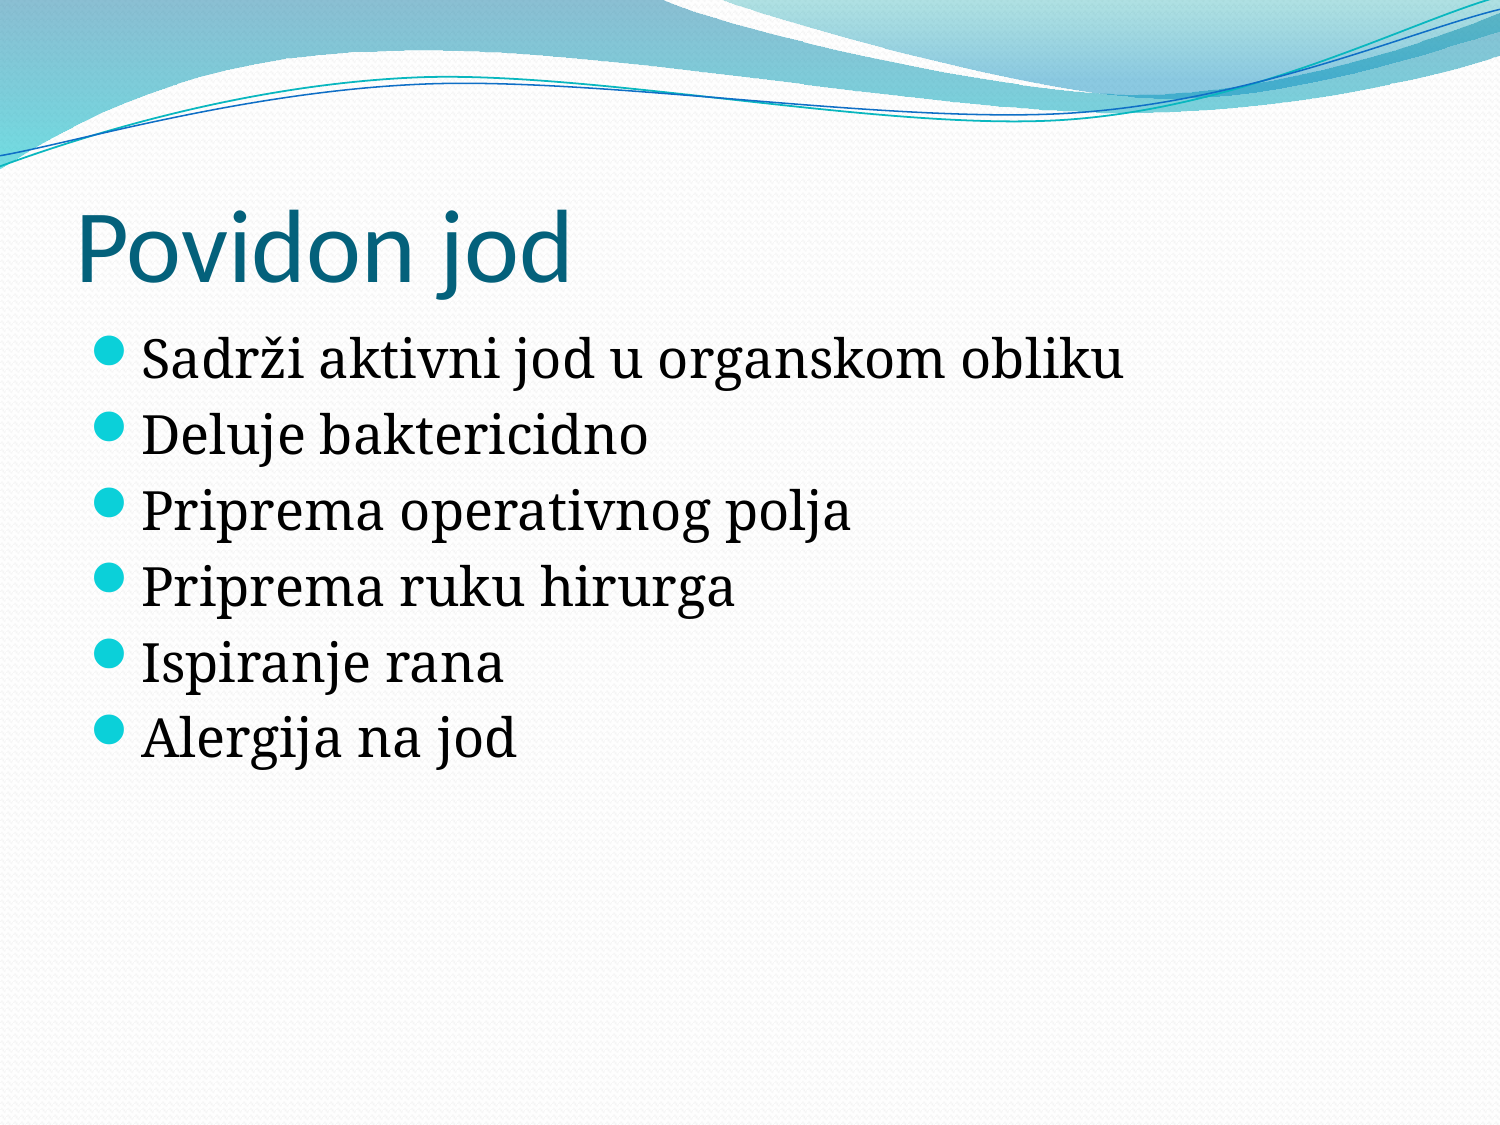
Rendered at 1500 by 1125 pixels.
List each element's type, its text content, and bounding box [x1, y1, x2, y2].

list Sadrži aktivni jod u organskom obliku Deluje baktericidno Priprema operativnog polja Priprema ruku hirurga Ispiranje rana Alergija na jod [75, 317, 1425, 1038]
title Povidon jod [75, 115, 1425, 303]
